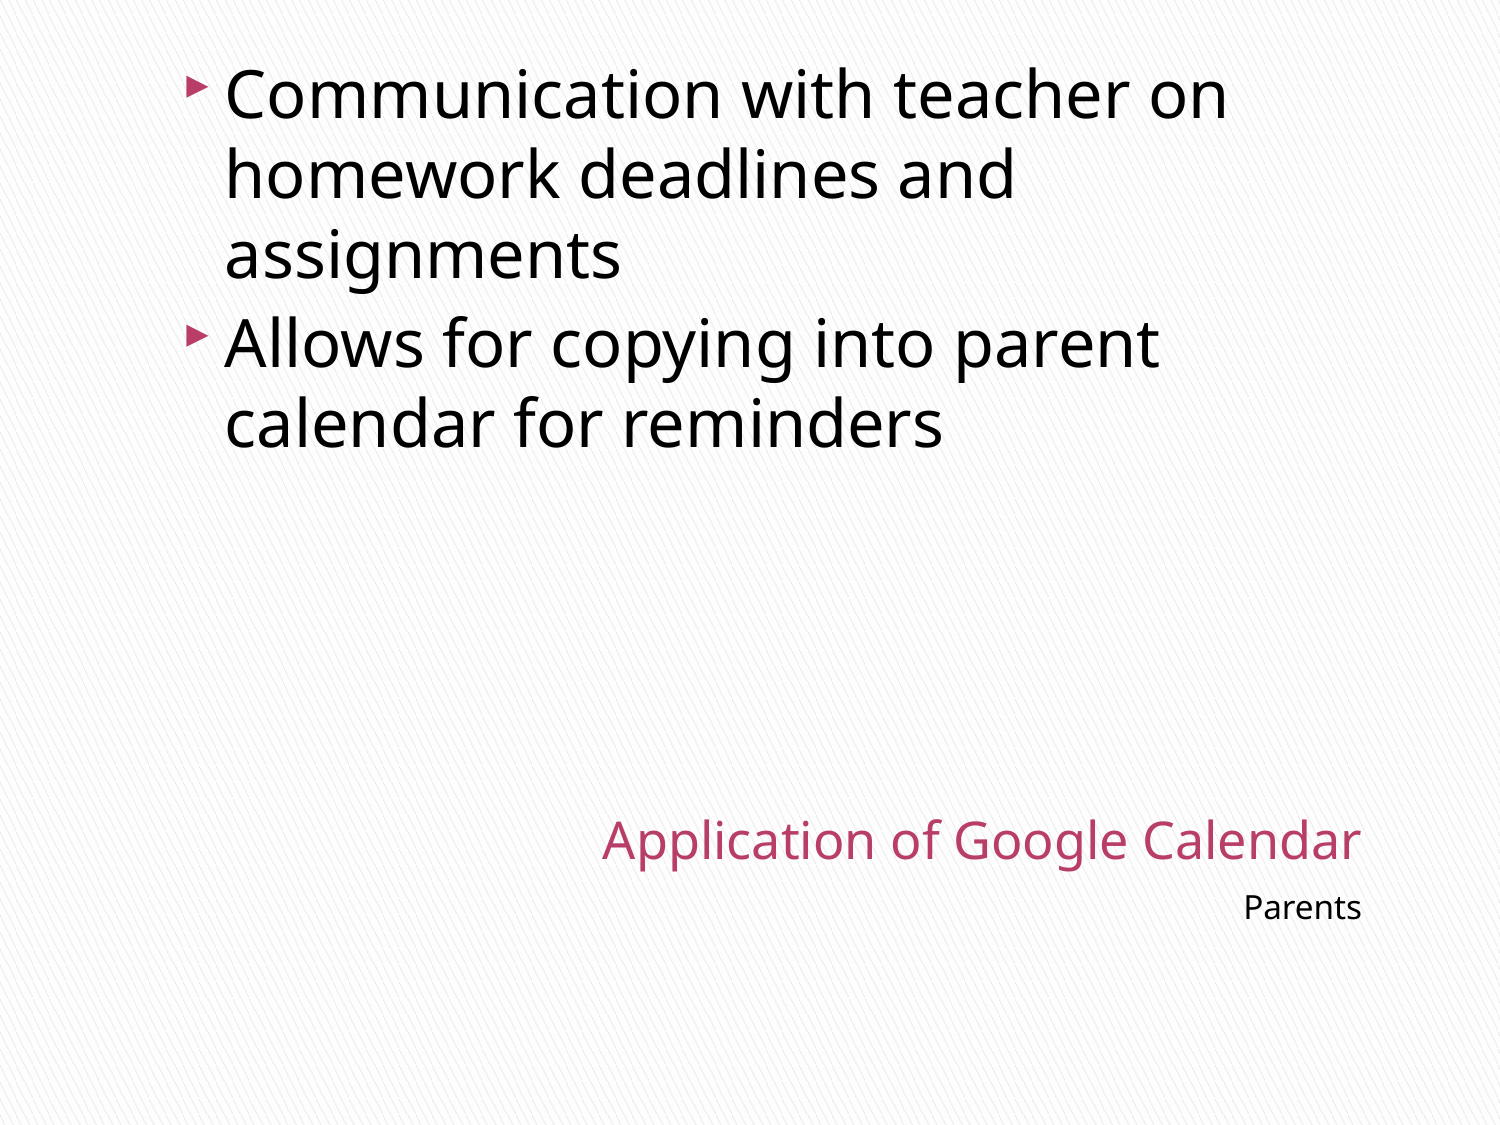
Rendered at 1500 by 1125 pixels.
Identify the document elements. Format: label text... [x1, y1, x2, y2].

title Application of Google Calendar [150, 800, 1378, 875]
list Parents [725, 878, 1377, 1029]
list Communication with teacher on homework deadlines and assignments Allows for copying into parent calendar for reminders [150, 45, 1377, 795]
